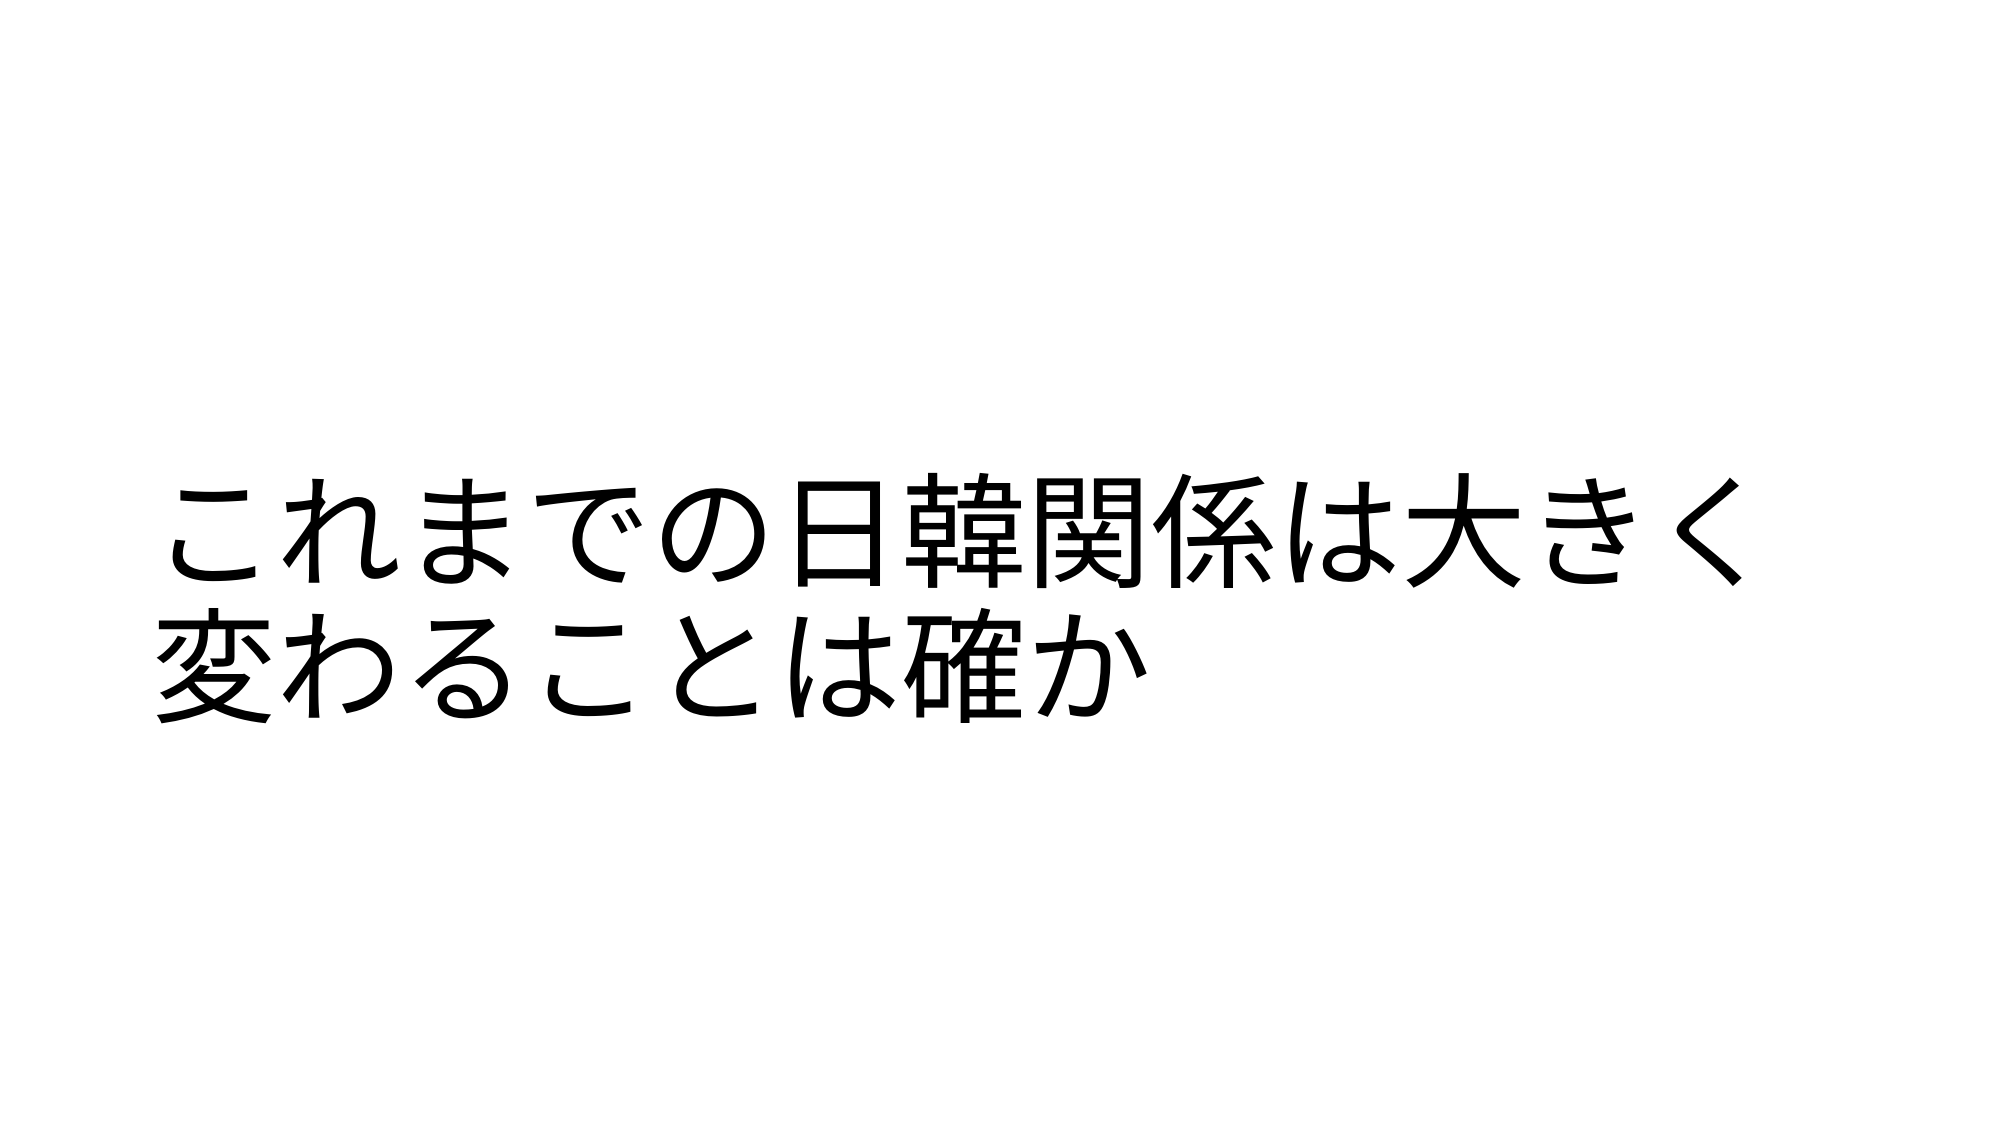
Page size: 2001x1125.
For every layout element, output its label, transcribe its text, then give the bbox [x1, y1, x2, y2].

title これまでの日韓関係は大きく変わることは確か [136, 280, 1862, 749]
